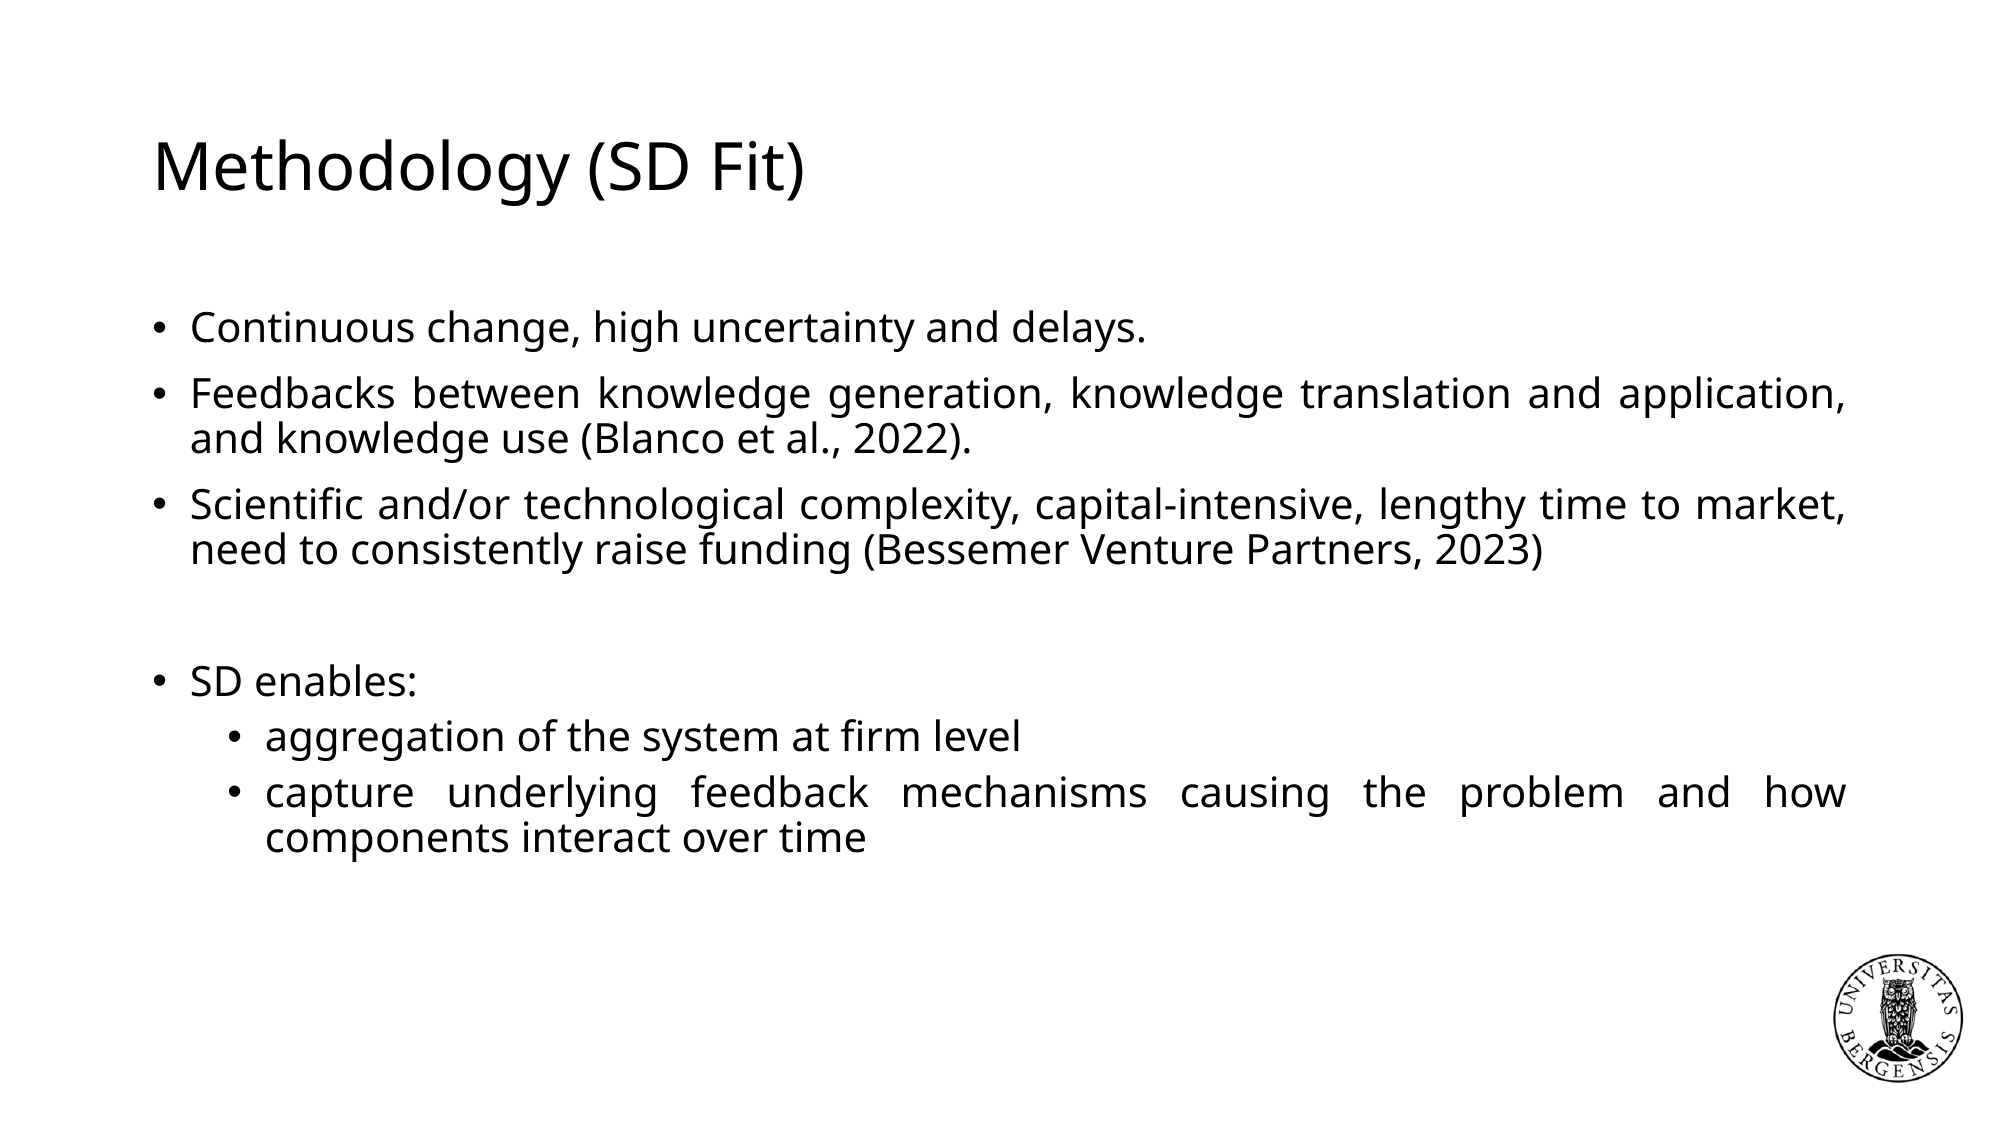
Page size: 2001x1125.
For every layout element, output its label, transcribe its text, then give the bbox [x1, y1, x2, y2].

title Methodology (SD Fit) [137, 59, 1863, 278]
picture [1817, 950, 1979, 1095]
list Continuous change, high uncertainty and delays. Feedbacks between knowledge generation, knowledge translation and application, and knowledge use (Blanco et al., 2022). Scientific and/or technological complexity, capital-intensive, lengthy time to market, need to consistently raise funding (Bessemer Venture Partners, 2023) SD enables: aggregation of the system at firm level capture underlying feedback mechanisms causing the problem and how components interact over time [137, 299, 1863, 1014]
